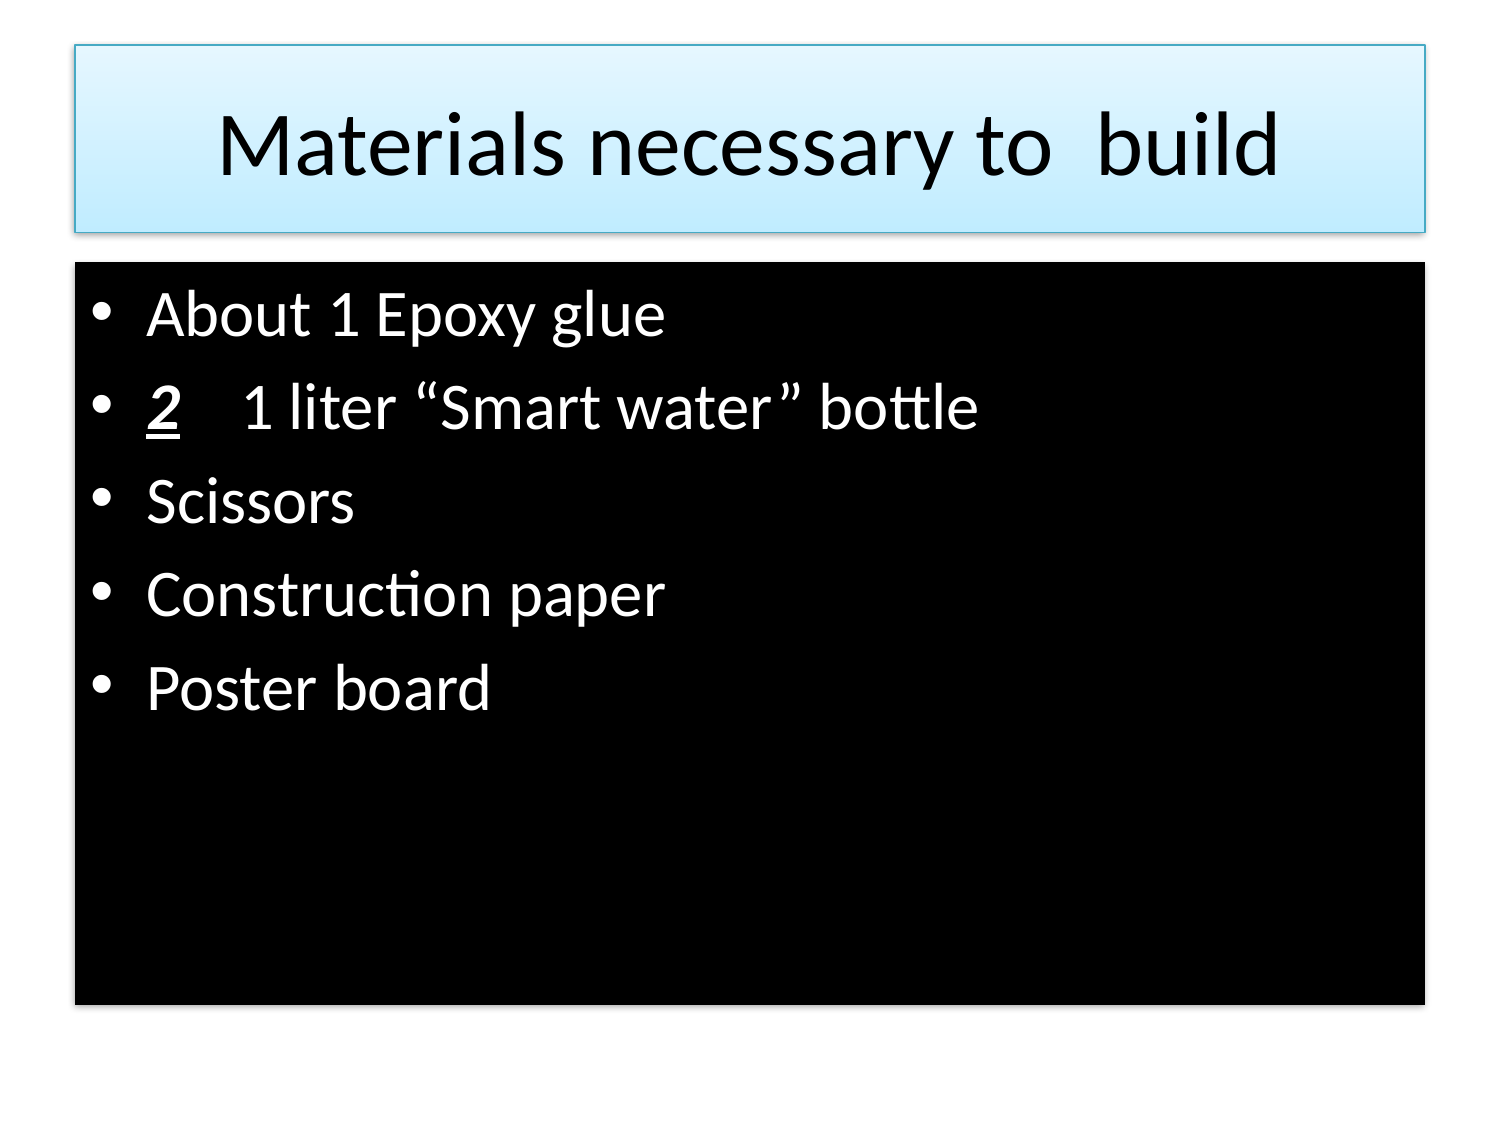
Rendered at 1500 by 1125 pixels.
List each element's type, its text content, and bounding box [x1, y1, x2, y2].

title Materials necessary to build [74, 44, 1426, 233]
list About 1 Epoxy glue 2 1 liter “Smart water” bottle Scissors Construction paper Poster board [75, 262, 1425, 1005]
